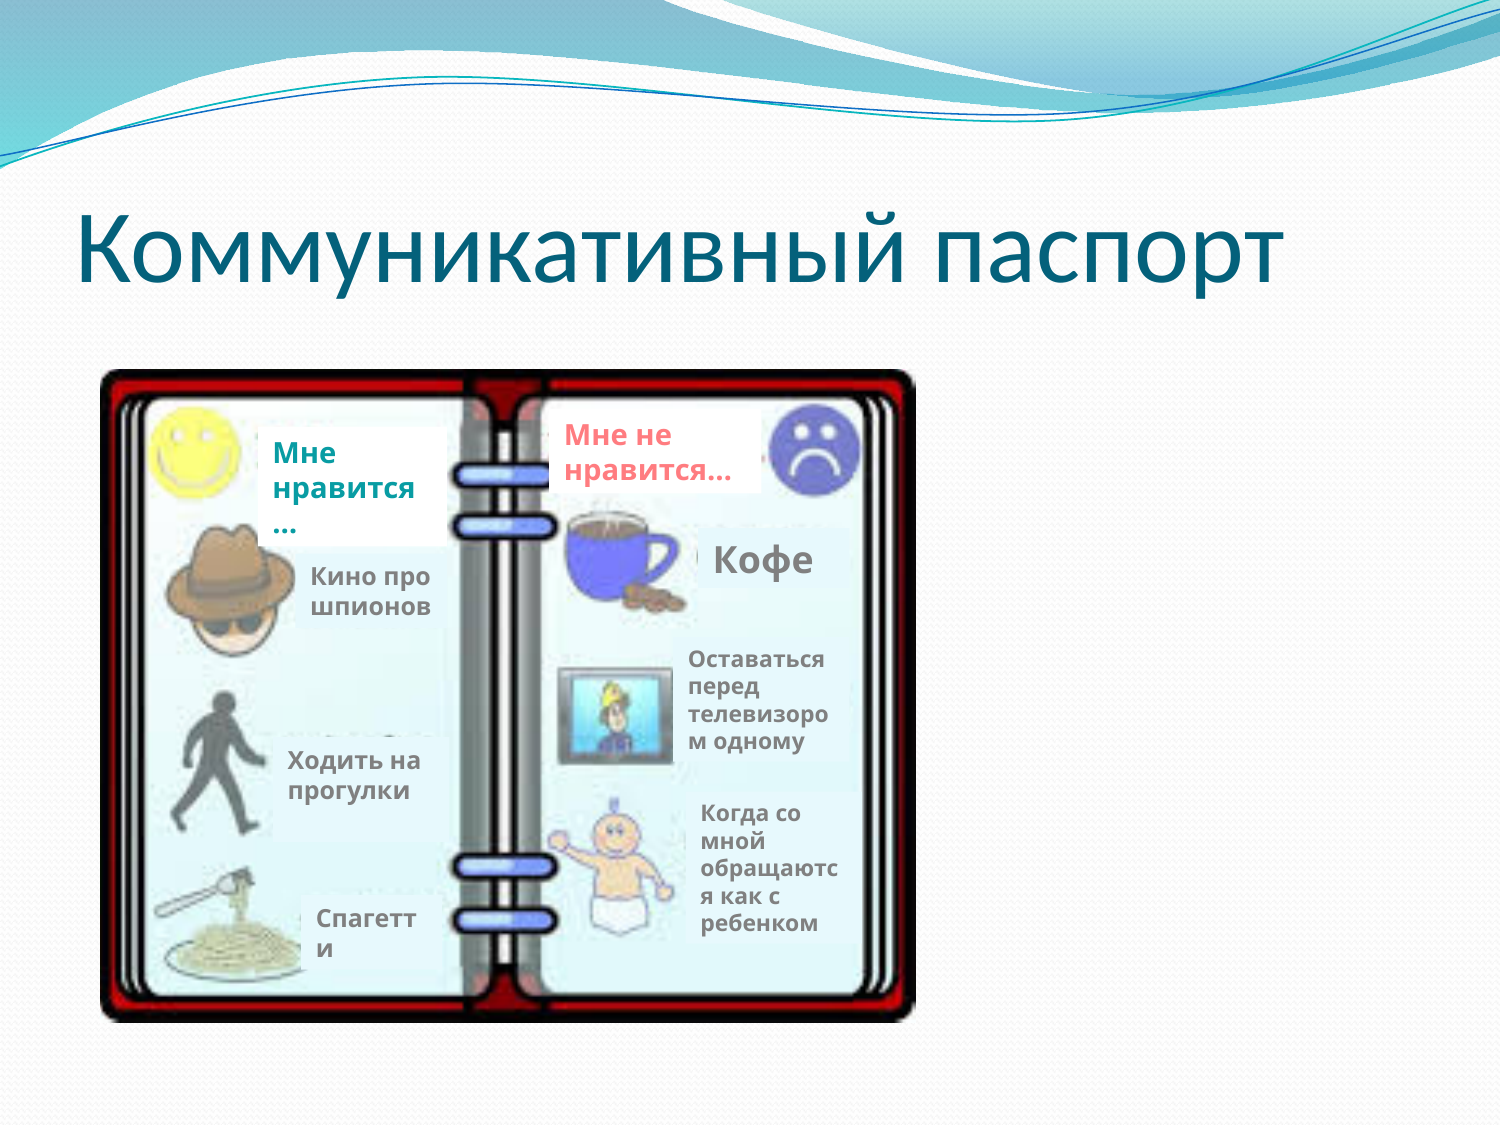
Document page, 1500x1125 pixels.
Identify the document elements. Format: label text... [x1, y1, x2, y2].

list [100, 369, 916, 1023]
title Коммуникативный паспорт [75, 115, 1425, 303]
